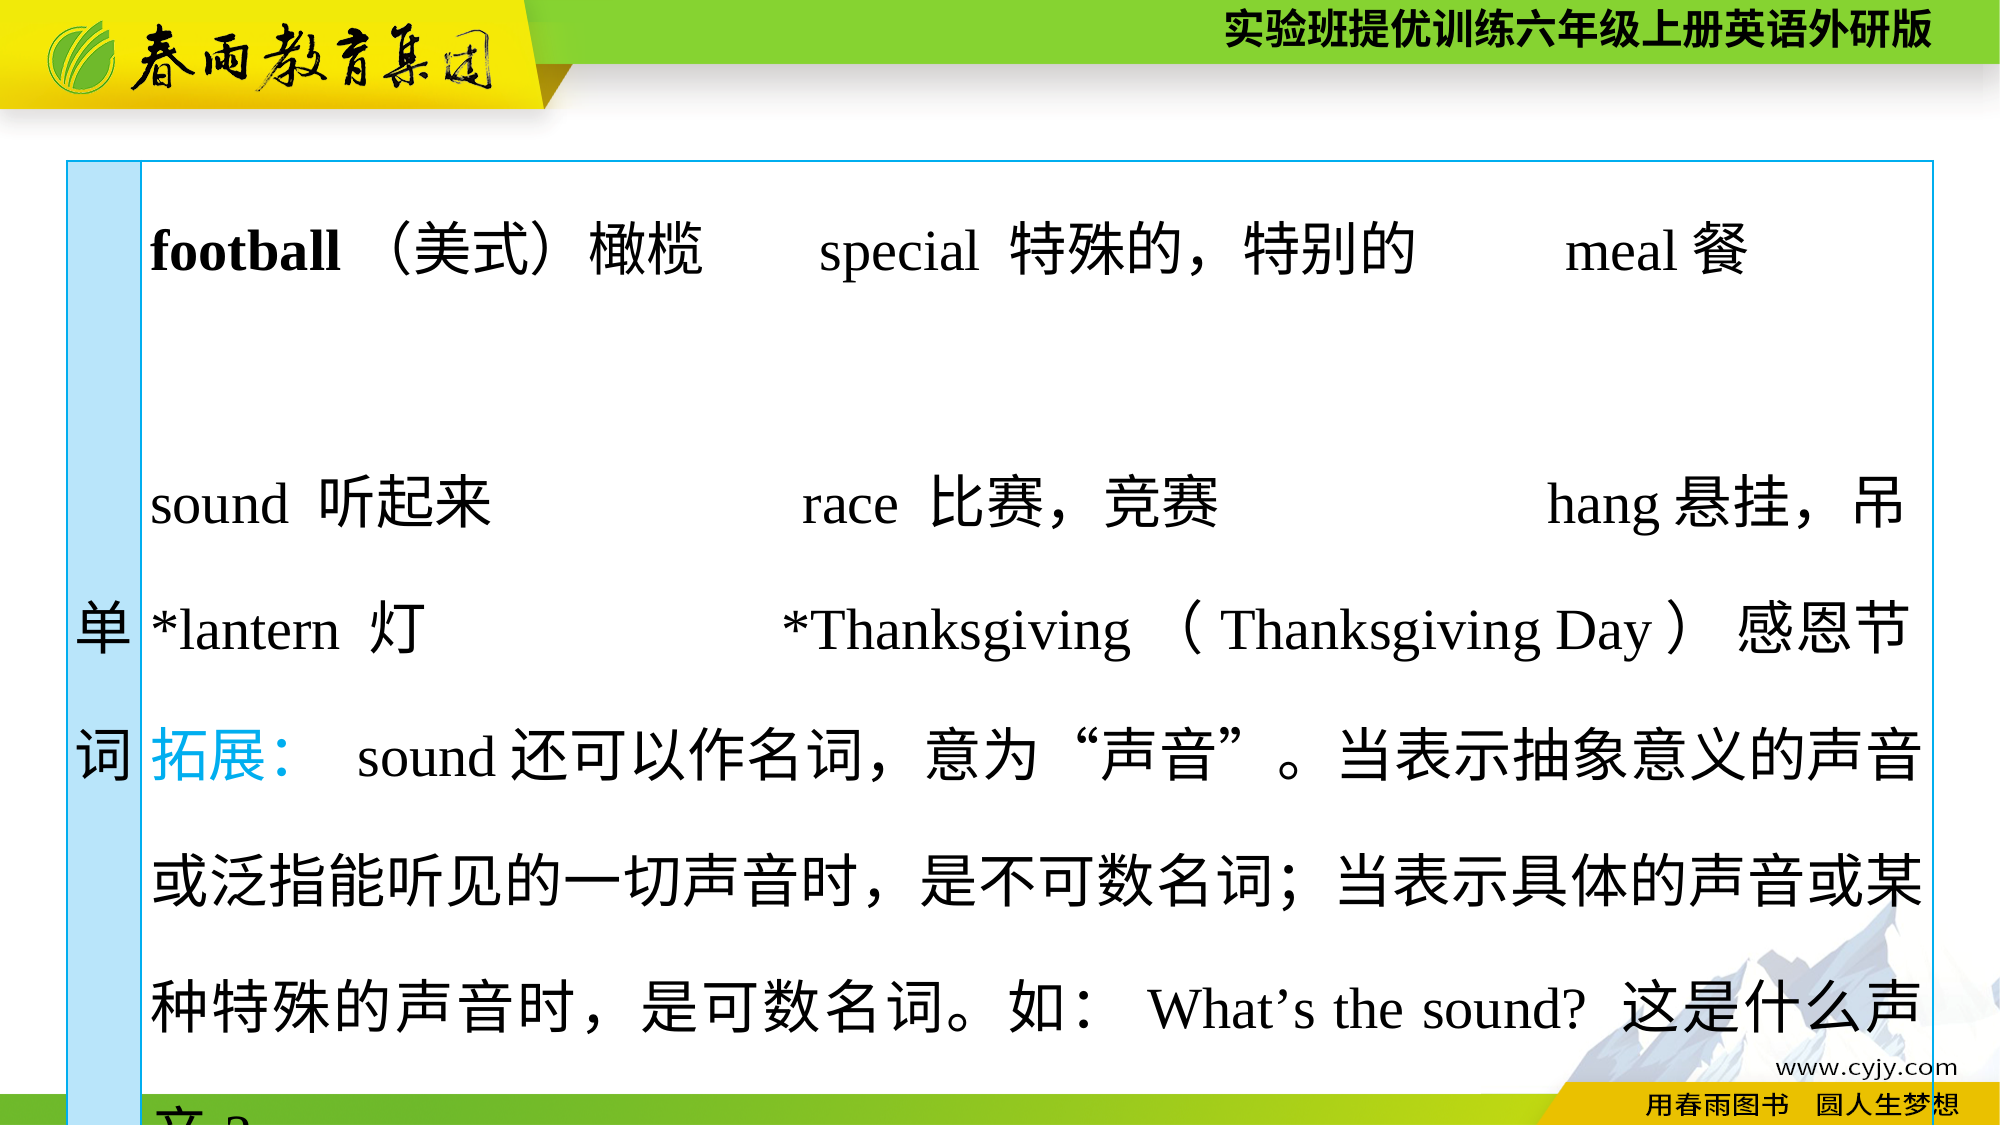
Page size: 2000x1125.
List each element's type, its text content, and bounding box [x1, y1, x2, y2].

table_header football（美式）橄榄 special 特殊的，特别的 meal餐 sound 听起来 race 比赛，竞赛 hang悬挂，吊*lantern 灯 *Thanksgiving（Thanksgiving Day） 感恩节 拓展： sound还可以作名词，意为“声音”。当表示抽象意义的声音或泛指能听见的一切声音时，是不可数名词；当表示具体的声音或某种特殊的声音时，是可数名词。如：What’s the sound? 这是什么声音? [142, 162, 1932, 1125]
picture [0, 0, 2000, 1125]
table_header 单 词 [68, 162, 140, 1125]
